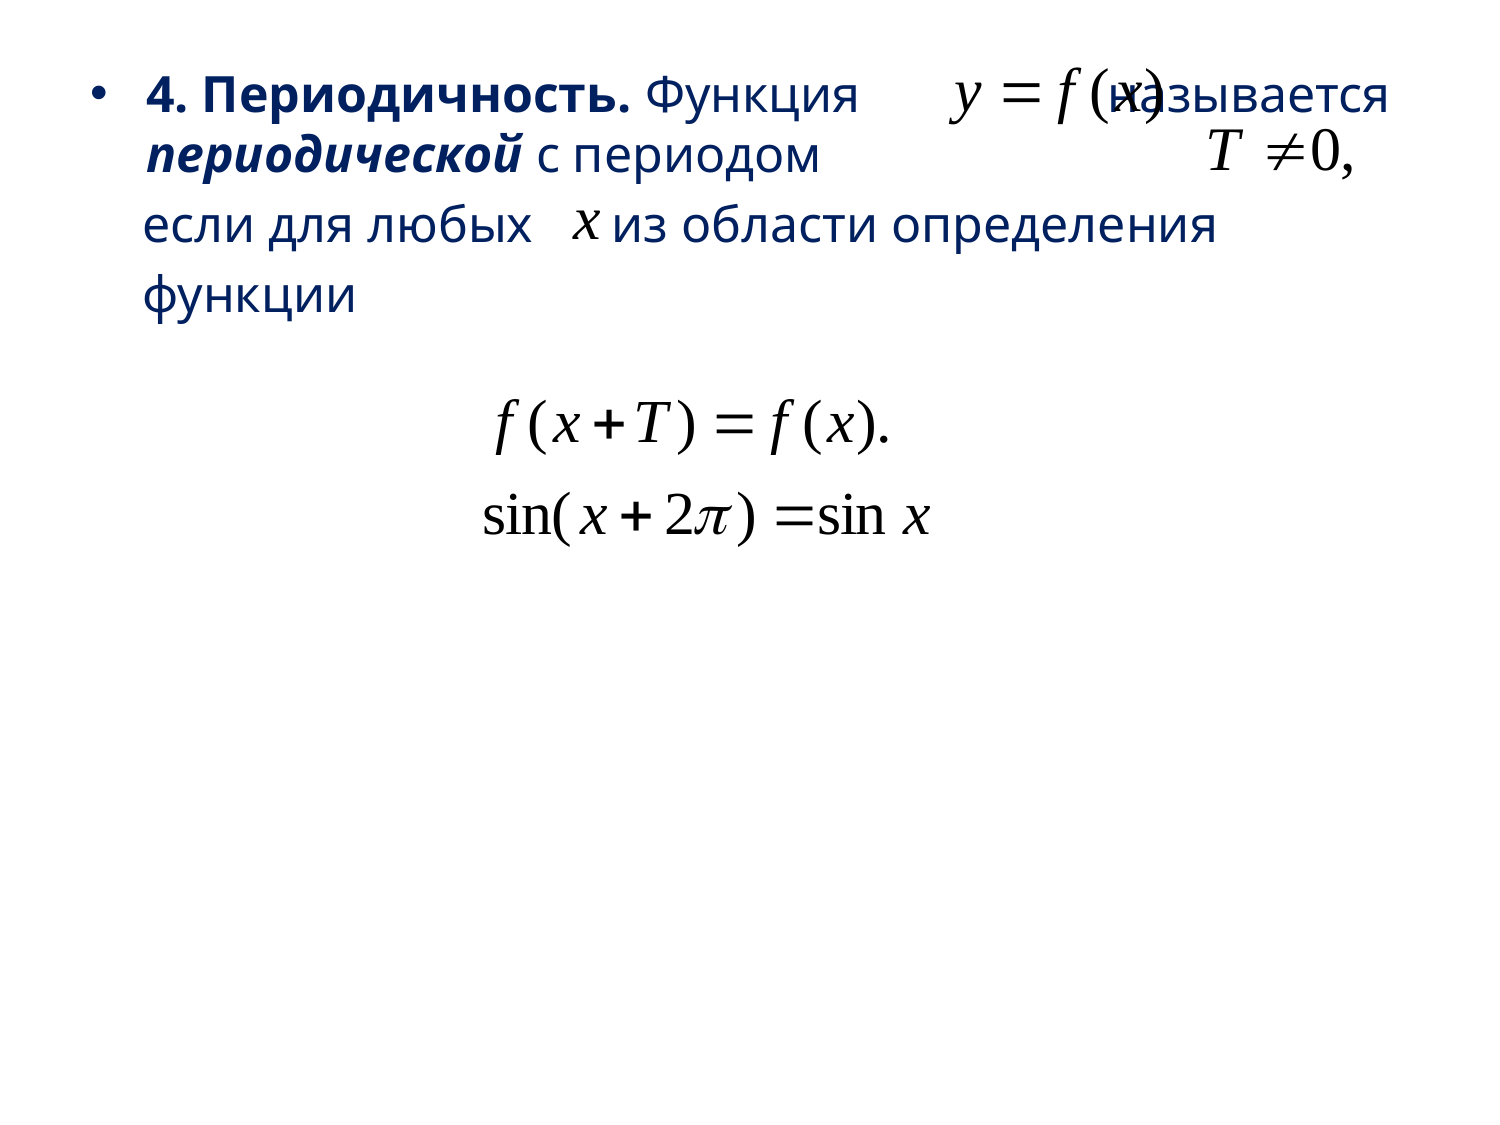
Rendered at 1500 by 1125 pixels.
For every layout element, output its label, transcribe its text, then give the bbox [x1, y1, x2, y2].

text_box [1199, 113, 1366, 197]
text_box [938, 54, 1177, 138]
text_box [560, 198, 613, 256]
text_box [474, 387, 945, 561]
list 4. Периодичность. Функция называется периодической с периодом если для любых из области определения функции [75, 54, 1425, 1005]
